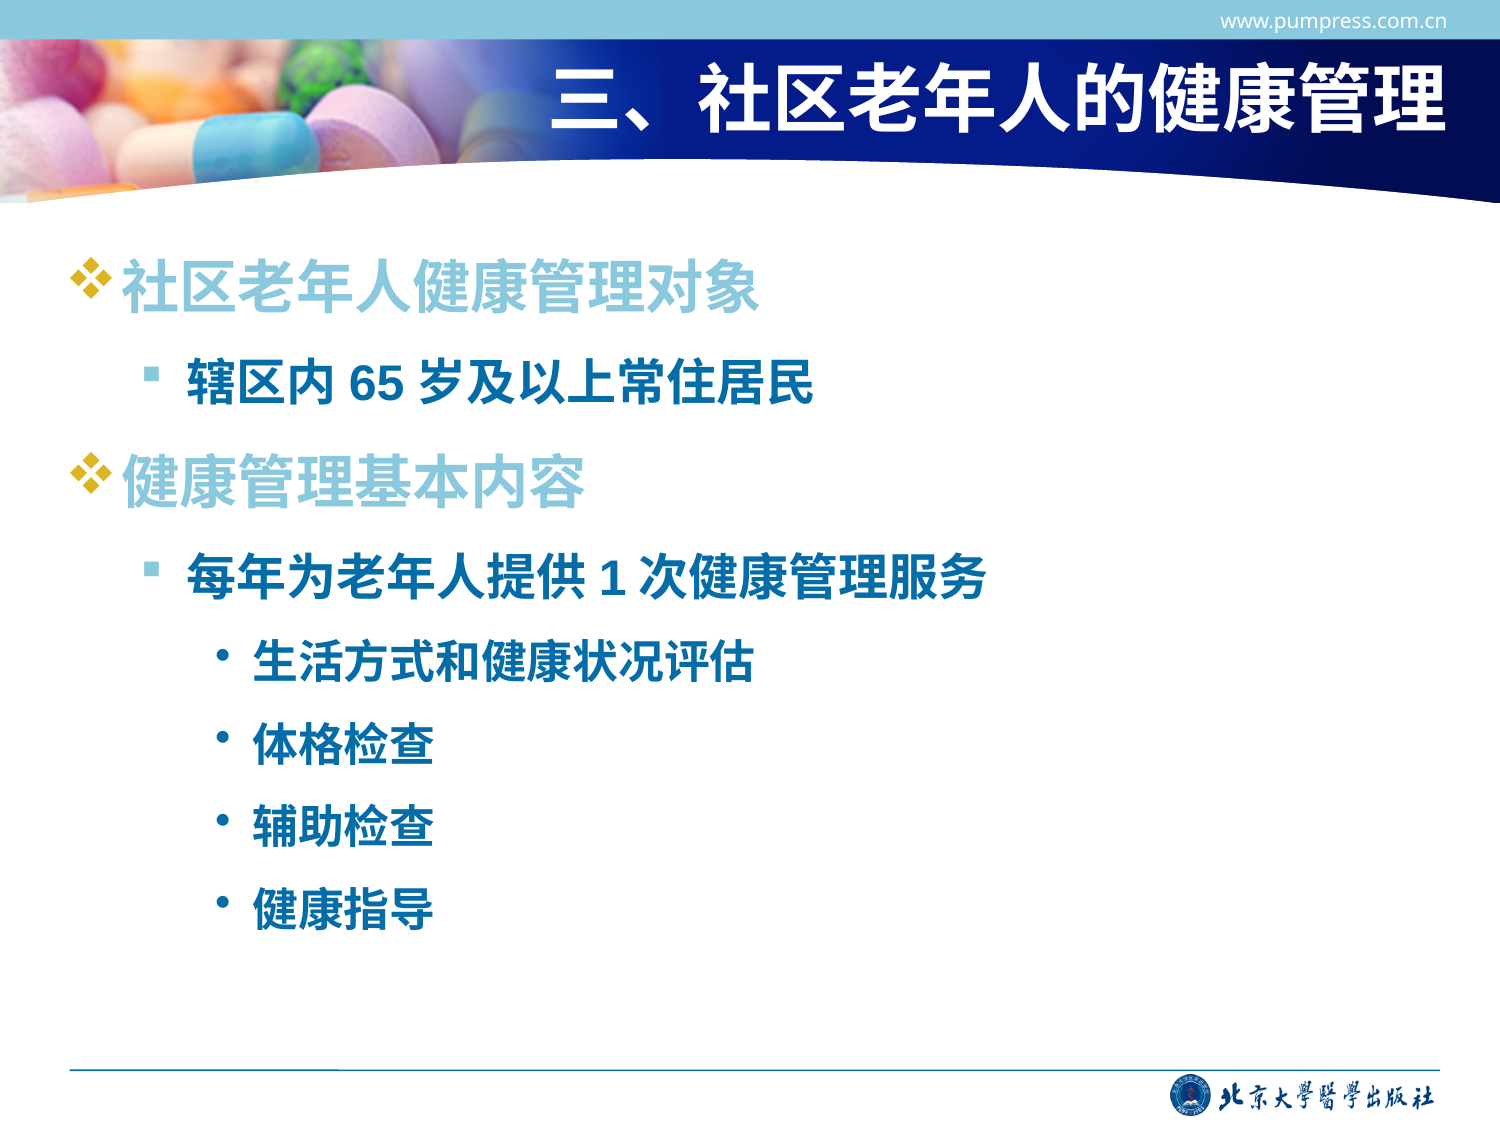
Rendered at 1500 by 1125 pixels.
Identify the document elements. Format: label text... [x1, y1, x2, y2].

slide_number www.pumpress.com.cn [1024, 0, 1463, 38]
list 社区老年人健康管理对象 辖区内65岁及以上常住居民 健康管理基本内容 每年为老年人提供1次健康管理服务 生活方式和健康状况评估 体格检查 辅助检查 健康指导 [49, 207, 1463, 1026]
title 三、社区老年人的健康管理 [137, 49, 1463, 143]
picture [1170, 1074, 1436, 1118]
picture [0, 40, 1500, 203]
